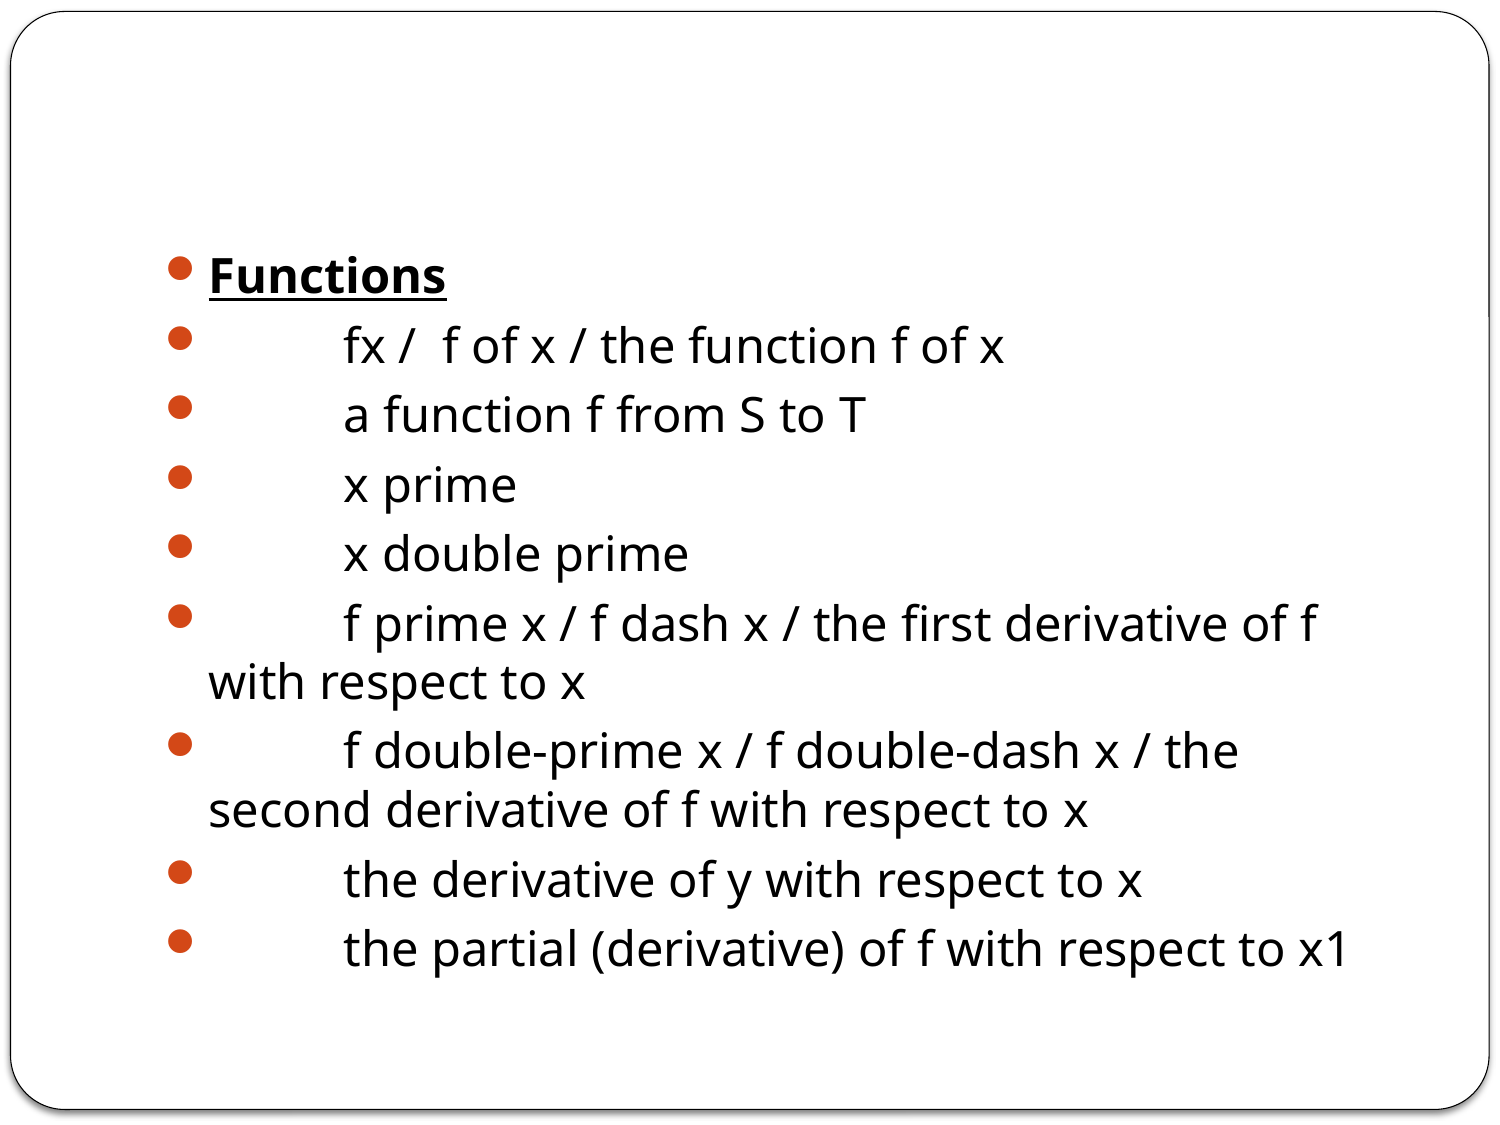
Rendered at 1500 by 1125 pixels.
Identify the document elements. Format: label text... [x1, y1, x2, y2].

list Functions fx / f of x / the function f of x a function f from S to T x prime x double prime f prime x / f dash x / the first derivative of f with respect to x f double-prime x / f double-dash x / the second derivative of f with respect to x the derivative of y with respect to x the partial (derivative) of f with respect to x1 [150, 237, 1425, 988]
